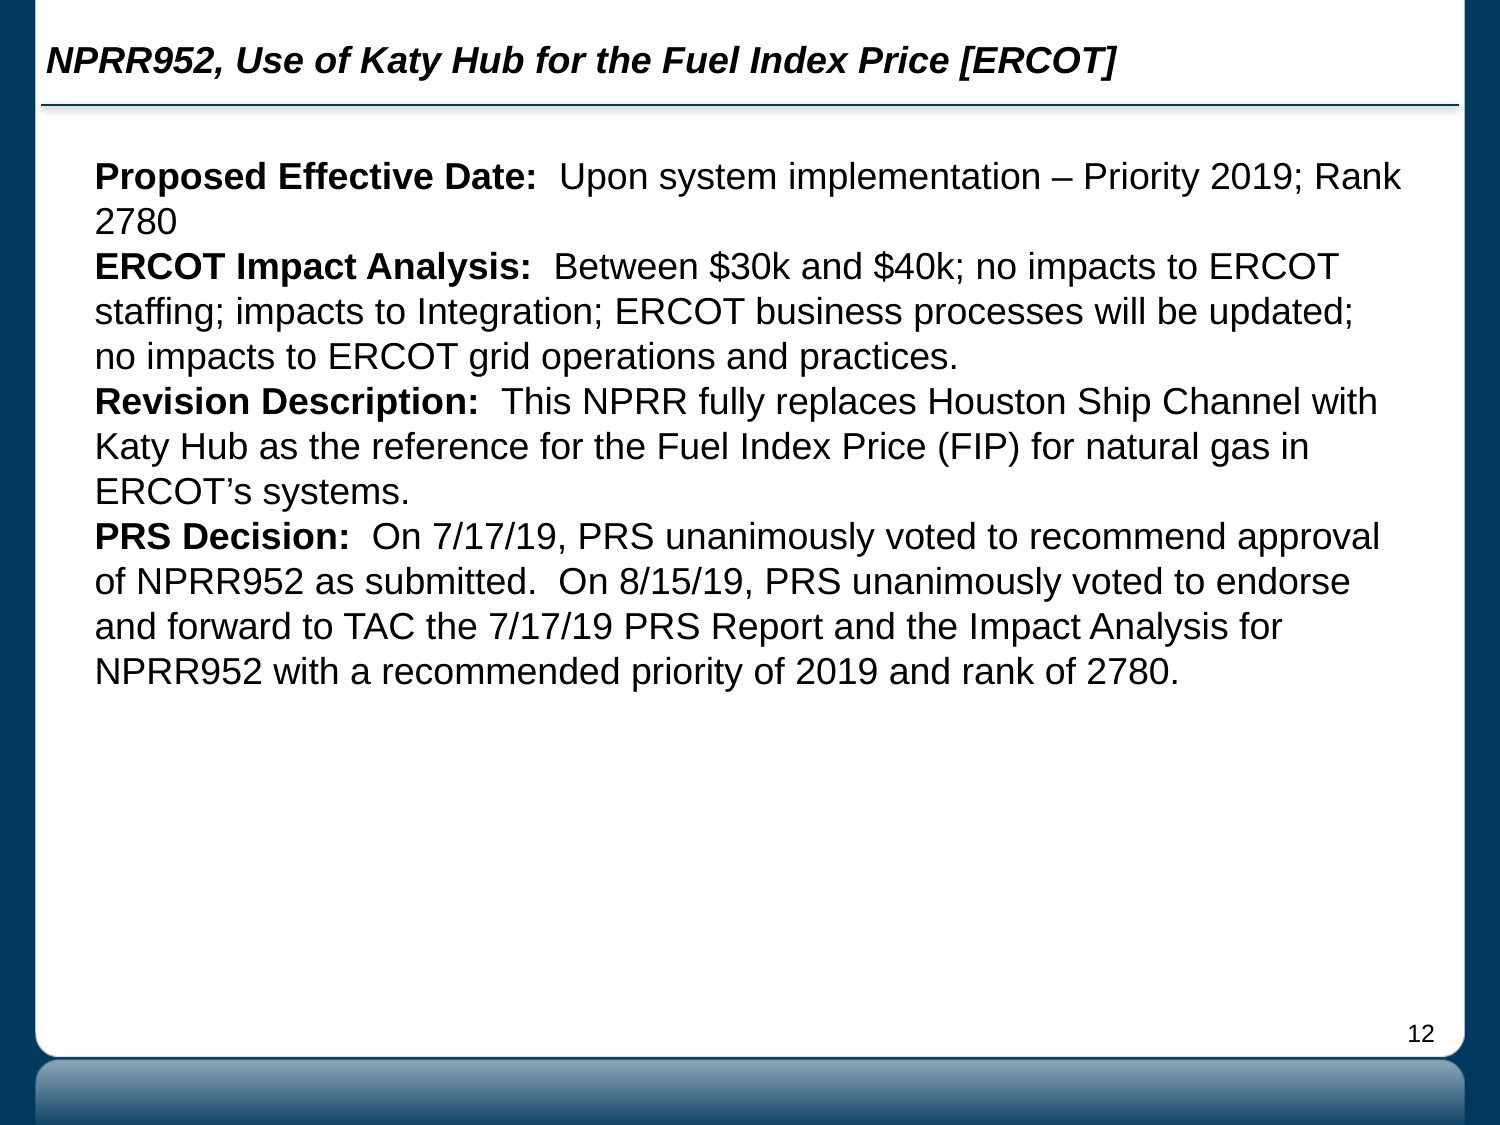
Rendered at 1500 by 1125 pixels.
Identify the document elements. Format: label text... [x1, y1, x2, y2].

title NPRR952, Use of Katy Hub for the Fuel Index Price [ERCOT] [31, 20, 1464, 97]
text_box Proposed Effective Date: Upon system implementation – Priority 2019; Rank 2780 ERCOT Impact Analysis: Between $30k and $40k; no impacts to ERCOT staffing; impacts to Integration; ERCOT business processes will be updated; no impacts to ERCOT grid operations and practices. Revision Description: This NPRR fully replaces Houston Ship Channel with Katy Hub as the reference for the Fuel Index Price (FIP) for natural gas in ERCOT’s systems. PRS Decision: On 7/17/19, PRS unanimously voted to recommend approval of NPRR952 as submitted. On 8/15/19, PRS unanimously voted to endorse and forward to TAC the 7/17/19 PRS Report and the Impact Analysis for NPRR952 with a recommended priority of 2019 and rank of 2780. [79, 144, 1419, 699]
picture [35, 0, 1465, 1125]
